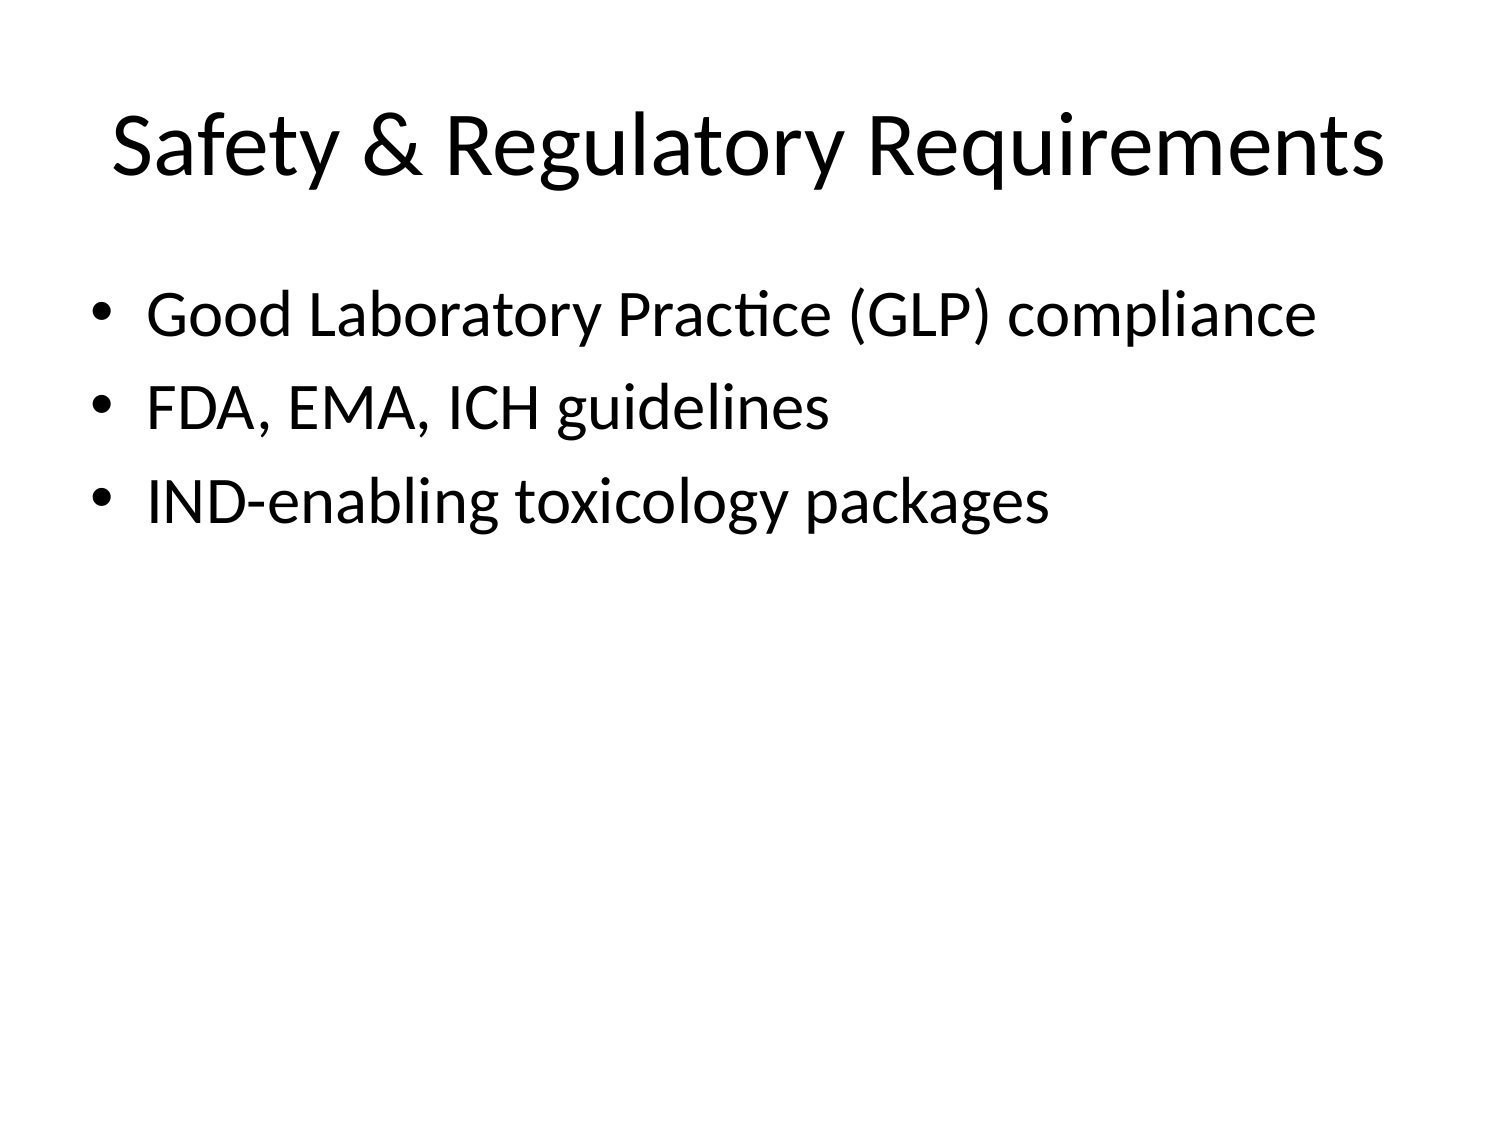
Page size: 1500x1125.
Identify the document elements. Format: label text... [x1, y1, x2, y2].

title Safety & Regulatory Requirements [75, 45, 1425, 233]
list Good Laboratory Practice (GLP) compliance FDA, EMA, ICH guidelines IND-enabling toxicology packages [75, 262, 1425, 1005]
